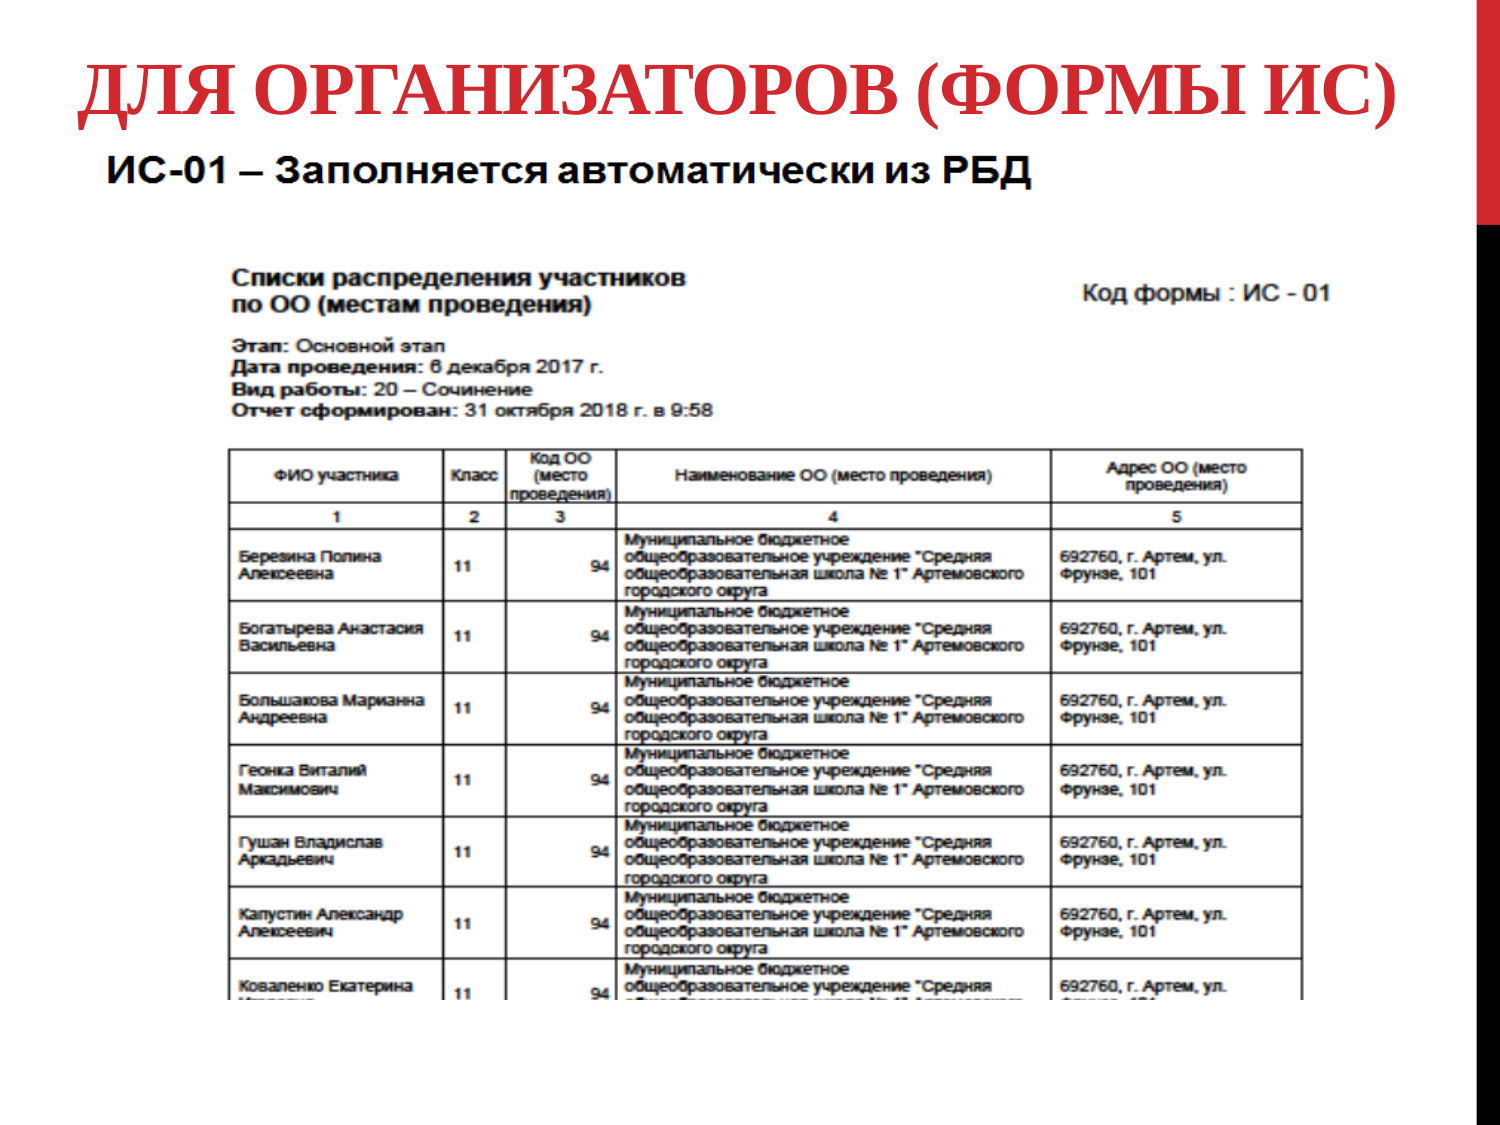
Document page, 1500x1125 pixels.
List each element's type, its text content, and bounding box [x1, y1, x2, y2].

picture [87, 133, 1422, 1001]
title Для организаторов (Формы ИС) [29, 24, 1447, 138]
